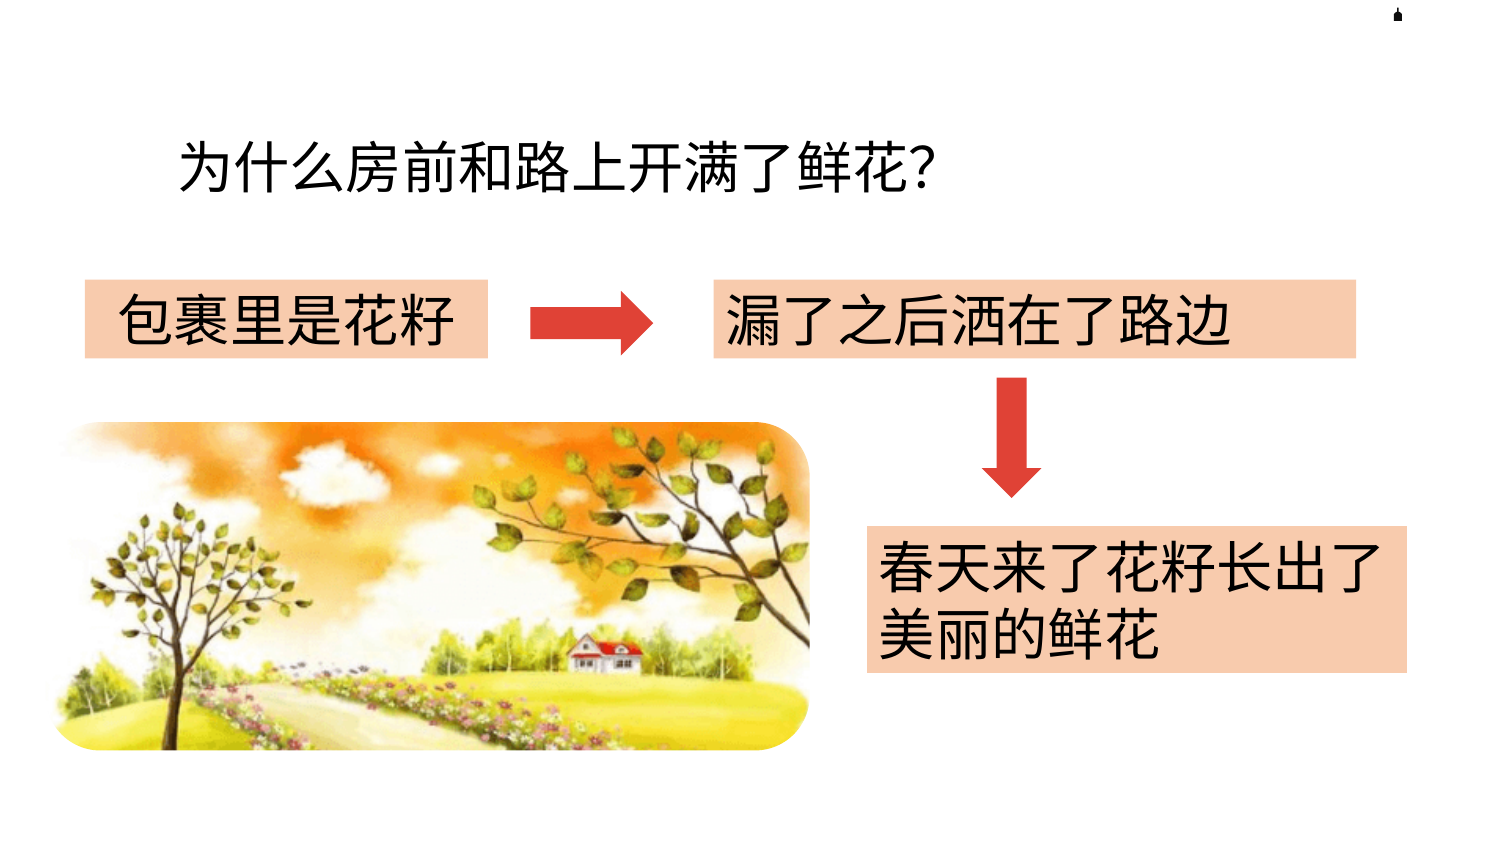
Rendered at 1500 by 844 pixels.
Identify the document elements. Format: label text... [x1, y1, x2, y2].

text_box 春天来了花籽长出了美丽的鲜花 [867, 526, 1407, 673]
text_box 为什么房前和路上开满了鲜花？ [127, 105, 1296, 205]
text_box [530, 290, 654, 356]
text_box 包裹里是花籽 [84, 279, 488, 359]
picture [45, 422, 810, 751]
text_box [979, 376, 1044, 500]
text_box 漏了之后洒在了路边 [713, 279, 1357, 359]
